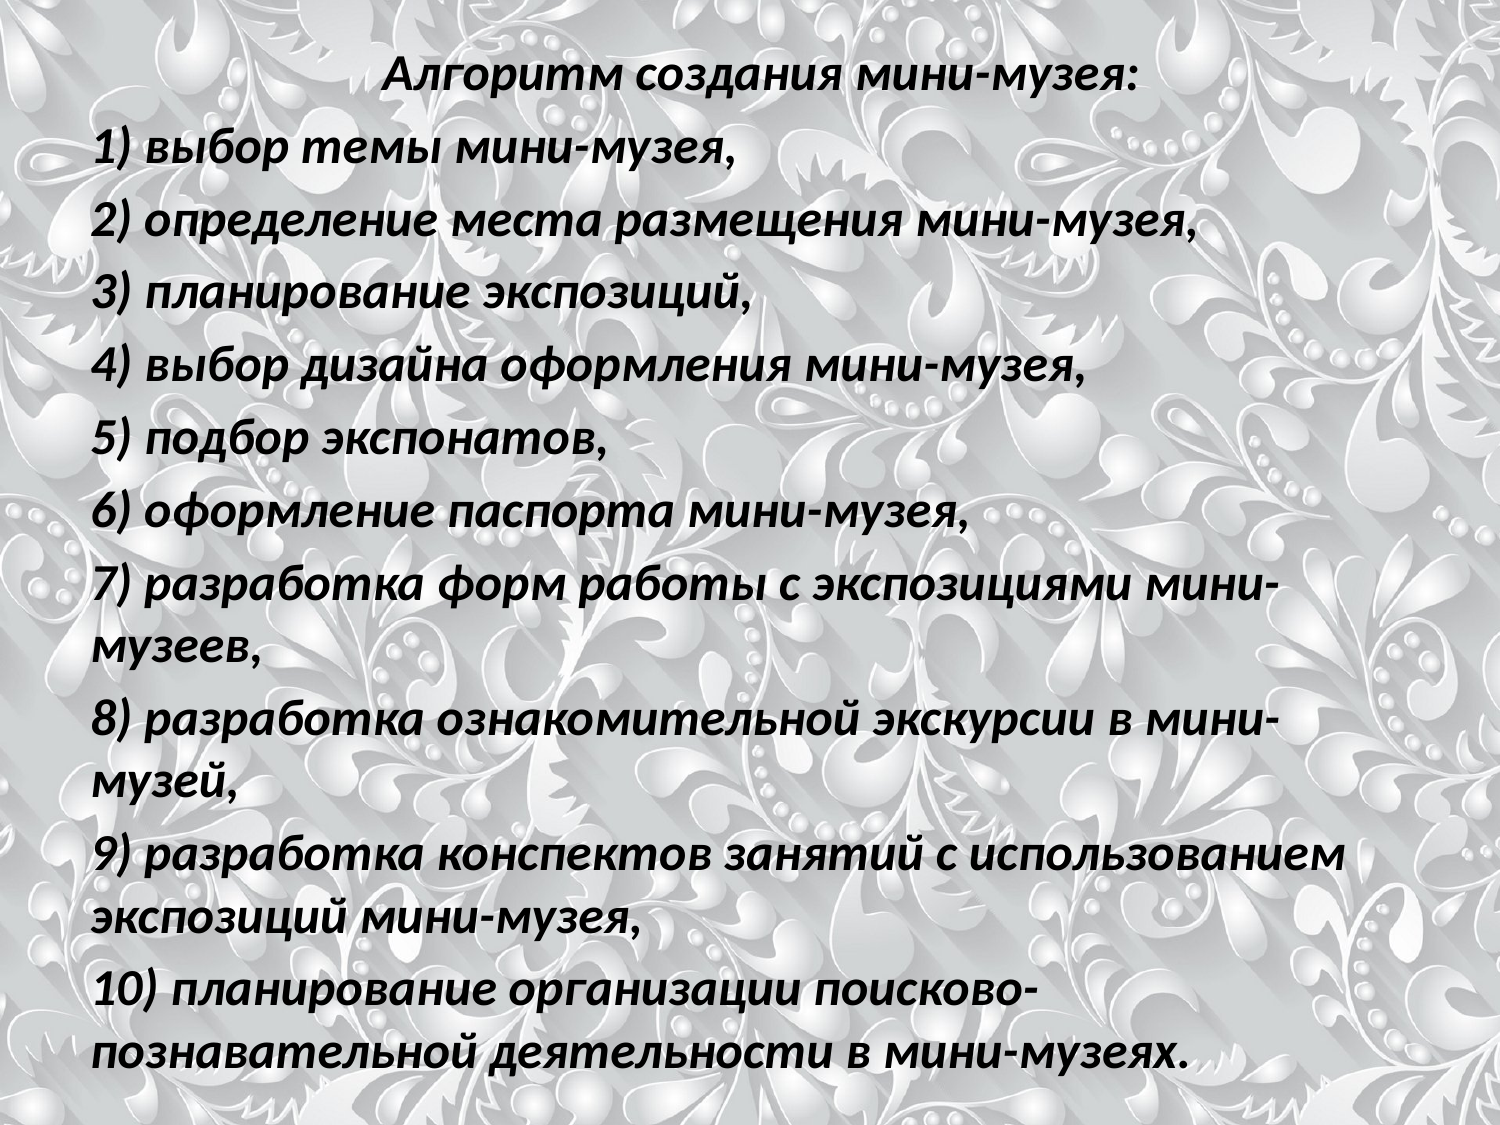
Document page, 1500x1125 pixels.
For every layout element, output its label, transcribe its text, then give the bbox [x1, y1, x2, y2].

picture [0, 0, 1500, 1125]
list Алгоритм создания мини-музея: 1) выбор темы мини-музея, 2) определение места размещения мини-музея, 3) планирование экспозиций, 4) выбор дизайна оформления мини-музея, 5) подбор экспонатов, 6) оформление паспорта мини-музея, 7) разработка форм работы с экспозициями мини-музеев, 8) разработка ознакомительной экскурсии в мини-музей, 9) разработка конспектов занятий с использованием экспозиций мини-музея, 10) планирование организации поисково-познавательной деятельности в мини-музеях. [75, 30, 1425, 1094]
